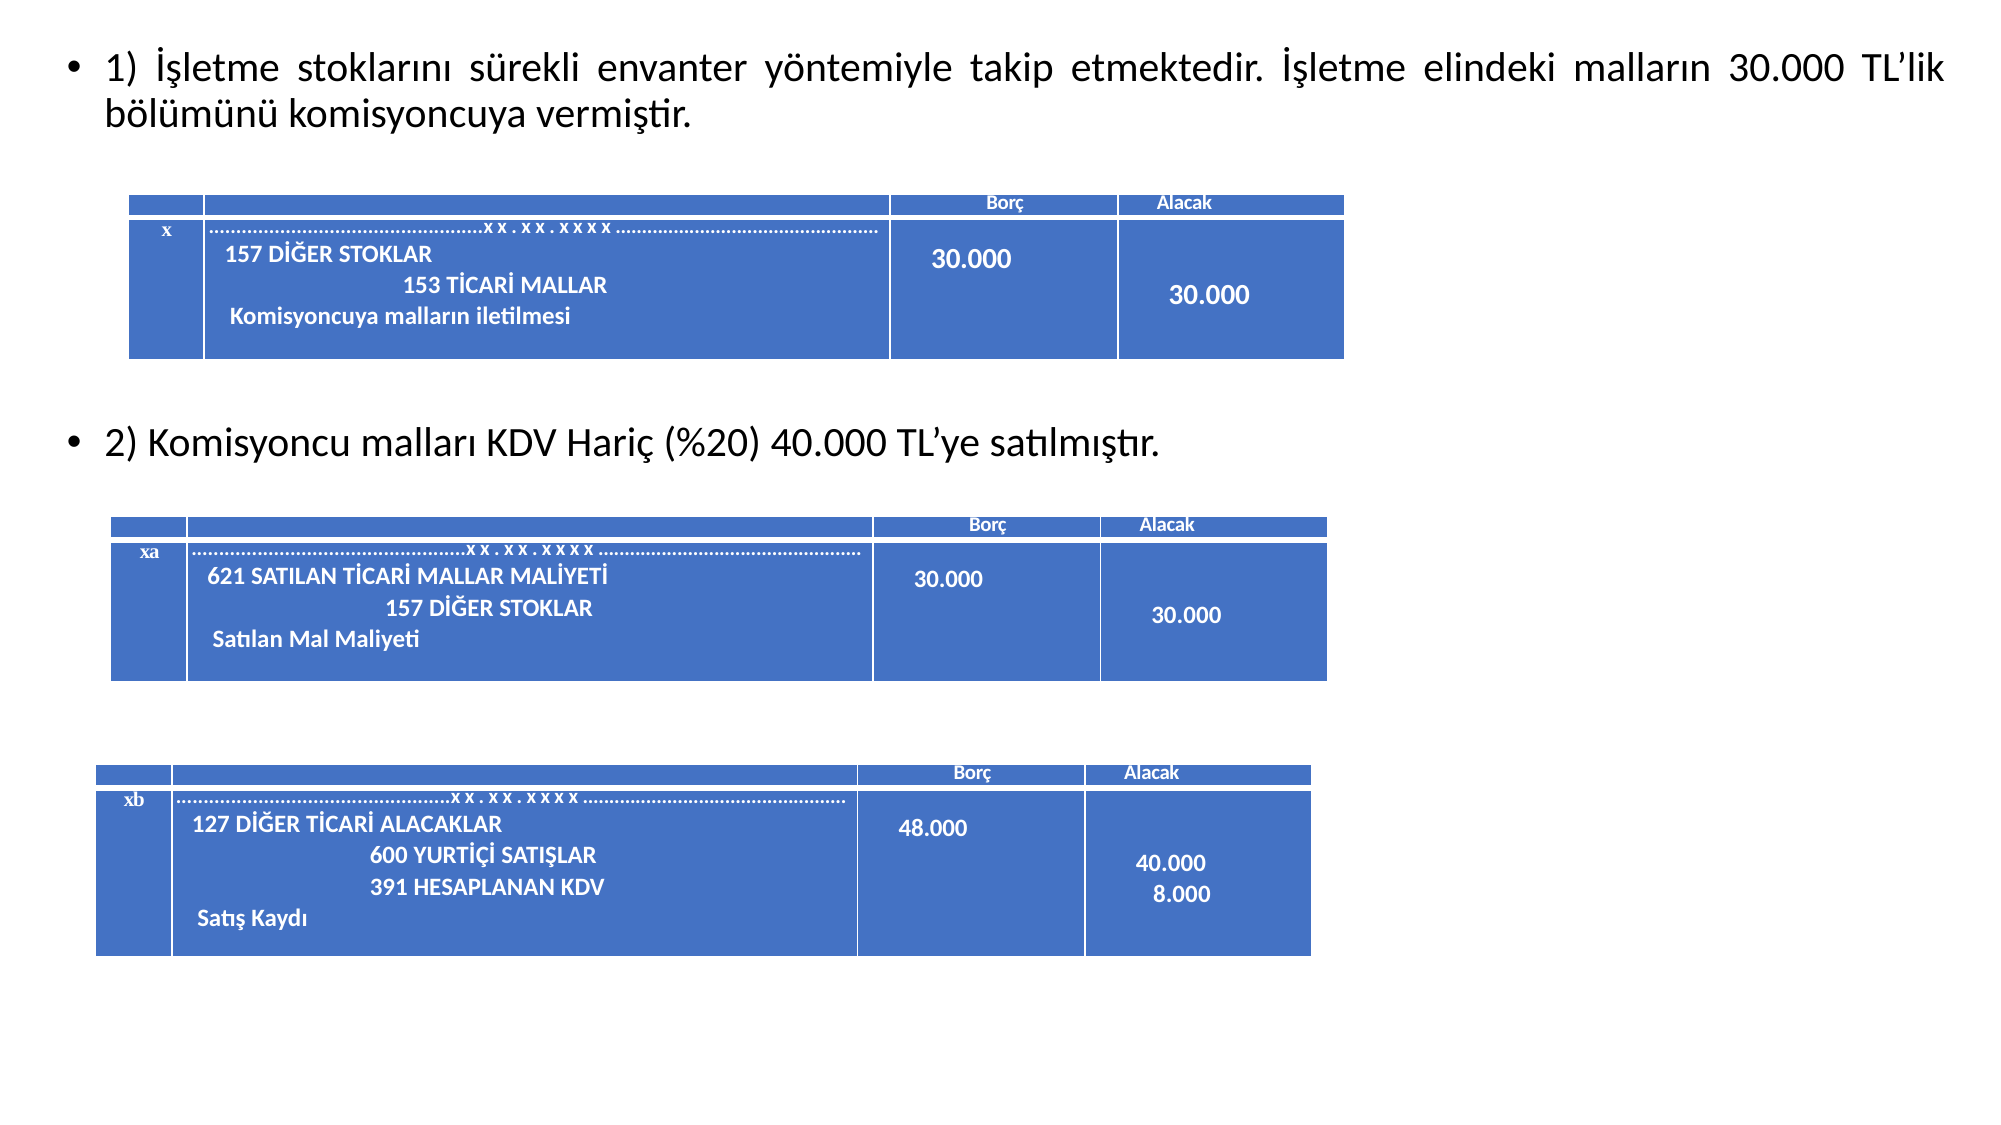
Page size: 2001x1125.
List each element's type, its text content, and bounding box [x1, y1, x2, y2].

list 1) İşletme stoklarını sürekli envanter yöntemiyle takip etmektedir. İşletme elindeki malların 30.000 TL’lik bölümünü komisyoncuya vermiştir. 2) Komisyoncu malları KDV Hariç (%20) 40.000 TL’ye satılmıştır. [51, 38, 1962, 1077]
table_header [111, 517, 186, 537]
table_header Alacak [1101, 517, 1327, 537]
table_cell 30.000 [874, 543, 1100, 681]
table_cell x [129, 220, 203, 359]
table_cell 48.000 [858, 791, 1084, 956]
table_cell xa [111, 543, 186, 681]
table_header [96, 765, 171, 785]
table_cell ..................................................xx.xx.xxxx.................................................. 127 DİĞER TİCARİ ALACAKLAR 600 YURTİÇİ SATIŞLAR 391 HESAPLANAN KDV Satış Kaydı [173, 791, 857, 956]
table_cell 30.000 [1101, 543, 1327, 681]
table_cell 30.000 [891, 220, 1117, 359]
table_header [188, 517, 872, 537]
table_cell 30.000 [1119, 220, 1344, 359]
table_header [173, 765, 857, 785]
table_header [205, 195, 889, 215]
table_header Alacak [1086, 765, 1311, 785]
table_header Alacak [1119, 195, 1344, 215]
table_cell ..................................................xx.xx.xxxx.................................................. 621 SATILAN TİCARİ MALLAR MALİYETİ 157 DİĞER STOKLAR Satılan Mal Maliyeti [188, 543, 872, 681]
table_cell xb [96, 791, 171, 956]
table_header Borç [858, 765, 1084, 785]
table_header Borç [874, 517, 1100, 537]
table_cell 40.000 8.000 [1086, 791, 1311, 956]
table_header Borç [891, 195, 1117, 215]
table_cell ..................................................xx.xx.xxxx.................................................. 157 DİĞER STOKLAR 153 TİCARİ MALLAR Komisyoncuya malların iletilmesi [205, 220, 889, 359]
table_header [129, 195, 203, 215]
